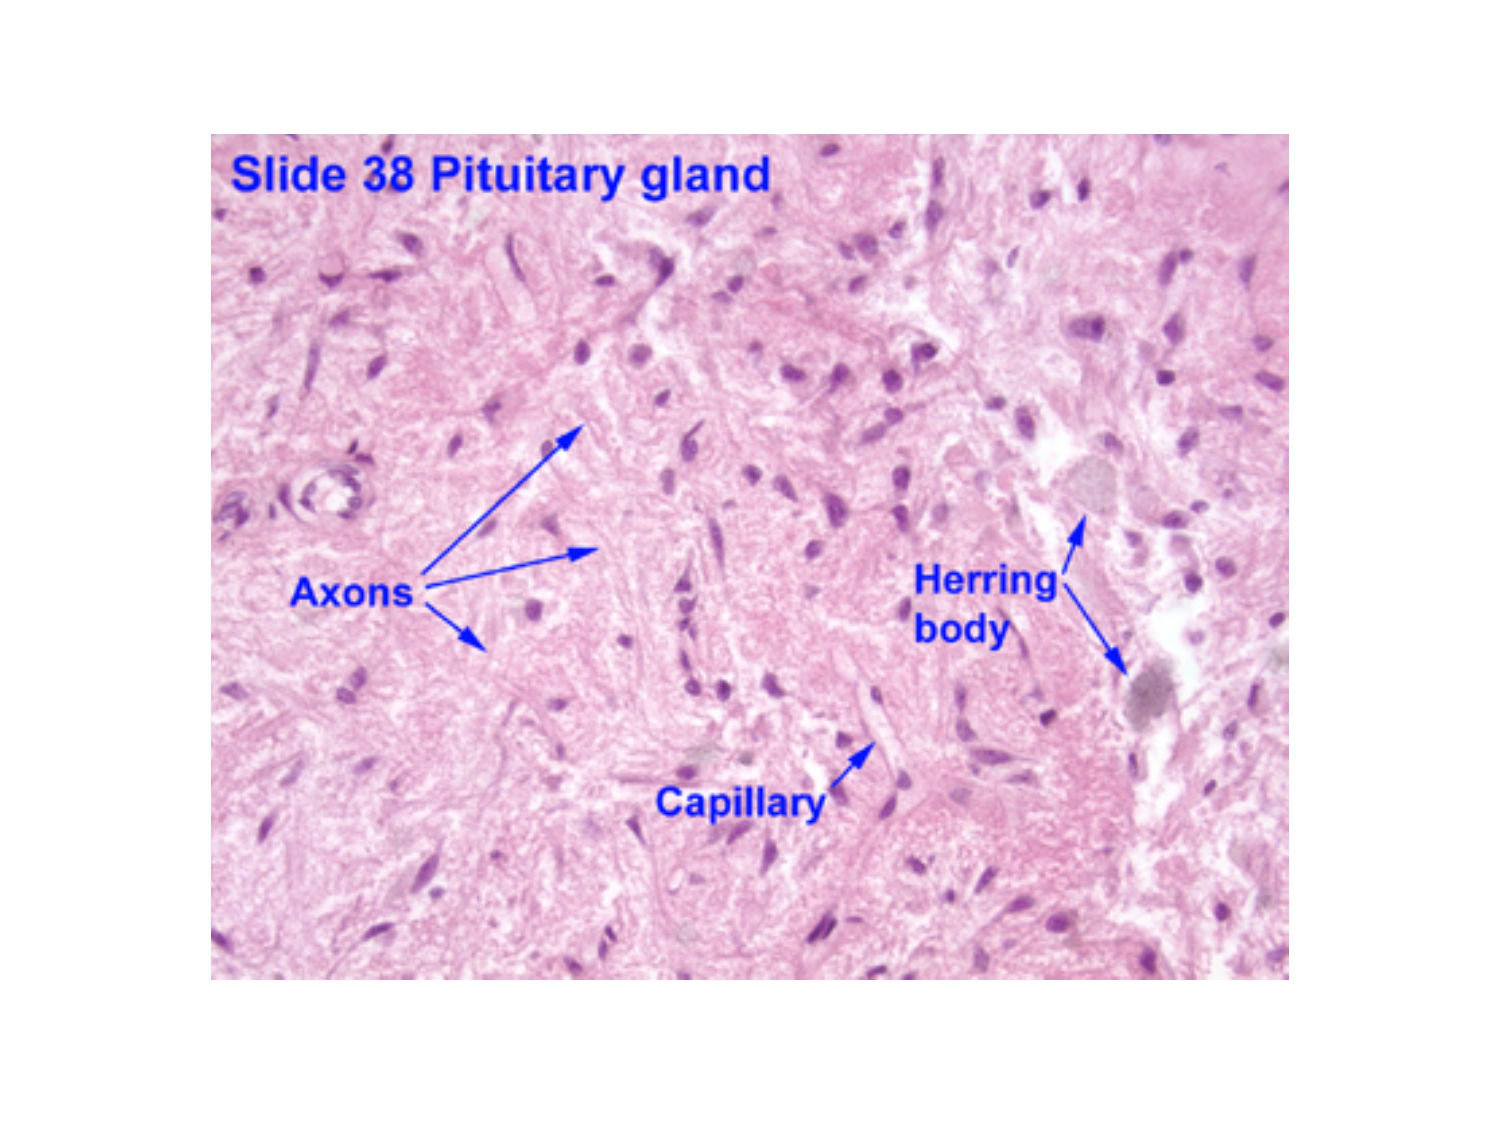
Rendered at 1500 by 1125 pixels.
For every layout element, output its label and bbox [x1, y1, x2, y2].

list [211, 134, 1289, 980]
